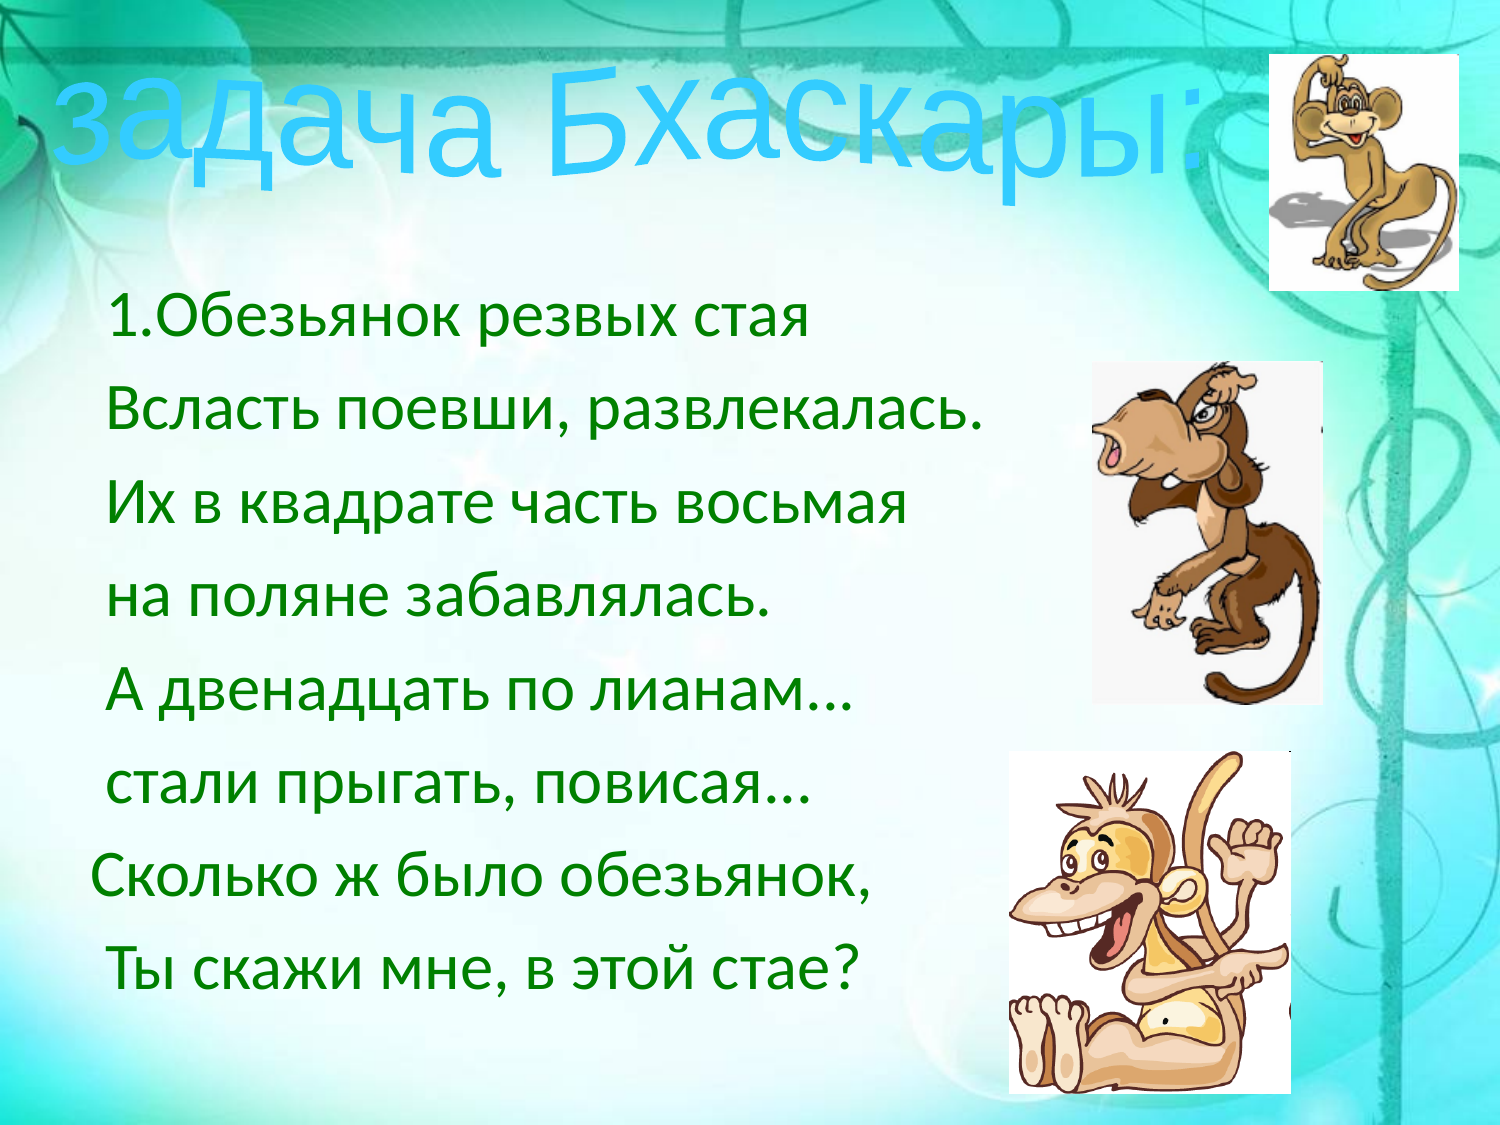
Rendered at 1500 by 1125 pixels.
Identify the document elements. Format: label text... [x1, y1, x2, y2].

list 1.Обезьянок резвых стая Всласть поевши, развлекалась. Их в квадрате часть восьмая на поляне забавлялась. А двенадцать по лианам... стали прыгать, повисая... Сколько ж было обезьянок, Ты скажи мне, в этой стае? [74, 262, 1058, 1048]
picture [0, 0, 1500, 1125]
